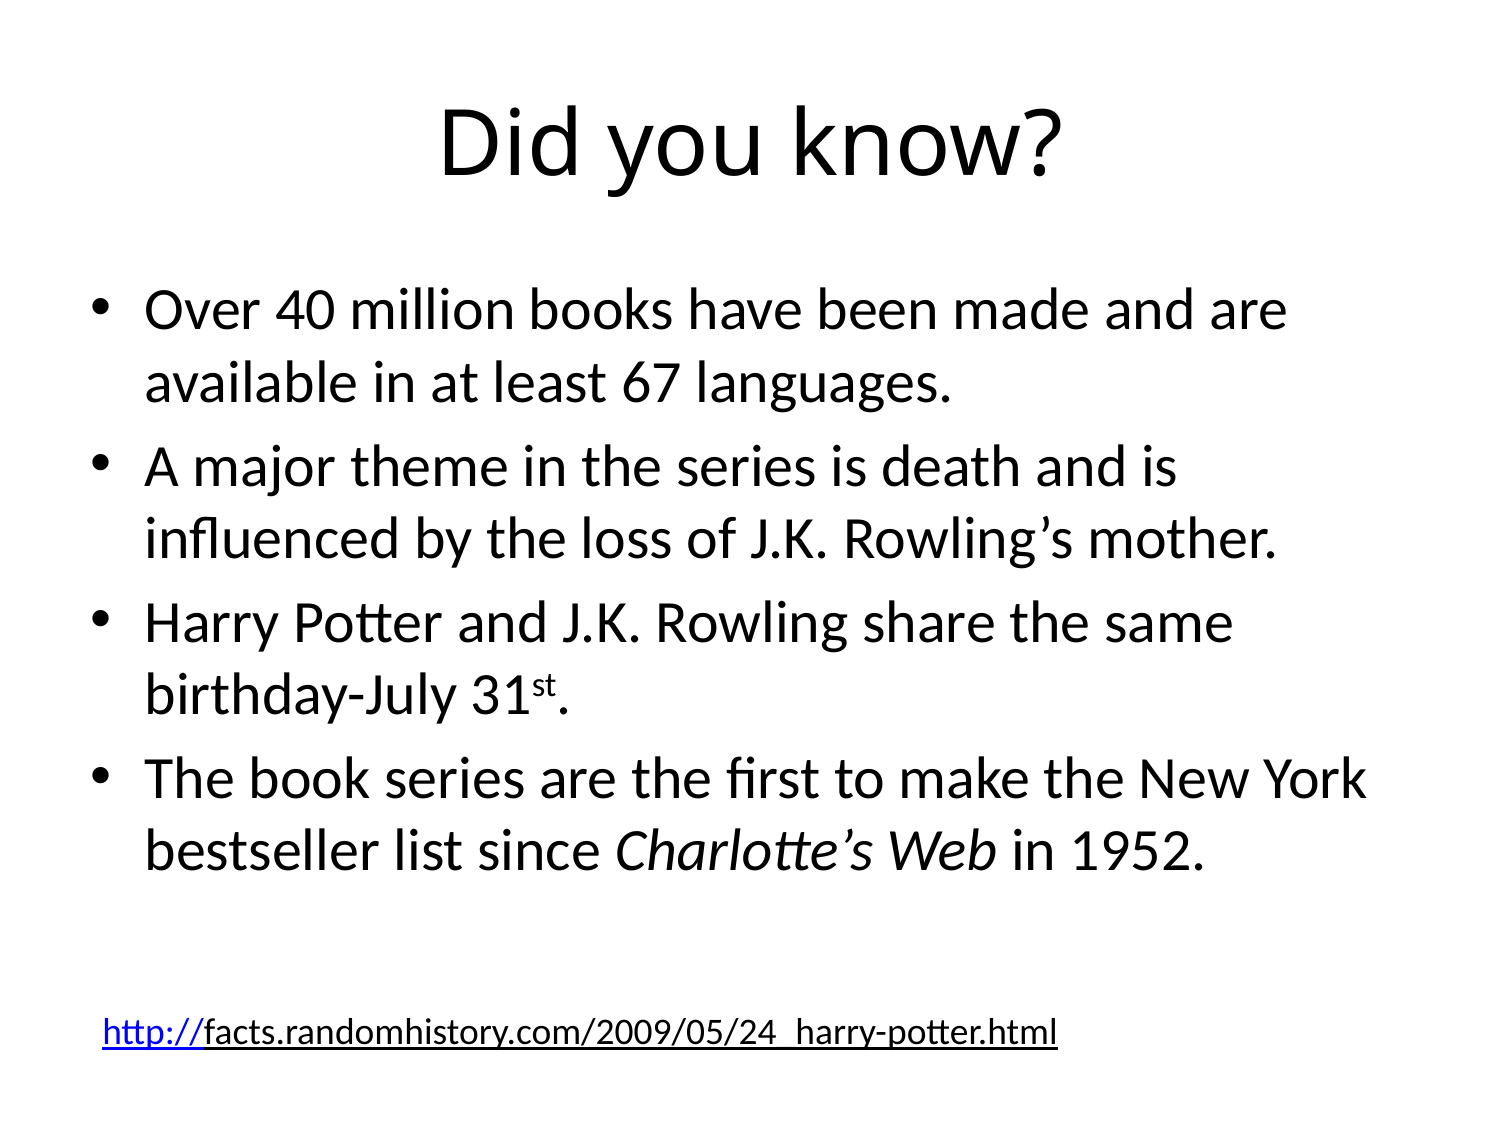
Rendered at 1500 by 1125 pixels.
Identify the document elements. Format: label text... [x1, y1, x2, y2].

text_box http://facts.randomhistory.com/2009/05/24_harry-potter.html [87, 999, 1238, 1060]
title Did you know? [75, 45, 1425, 233]
list Over 40 million books have been made and are available in at least 67 languages. A major theme in the series is death and is influenced by the loss of J.K. Rowling’s mother. Harry Potter and J.K. Rowling share the same birthday-July 31st. The book series are the first to make the New York bestseller list since Charlotte’s Web in 1952. [75, 262, 1425, 900]
